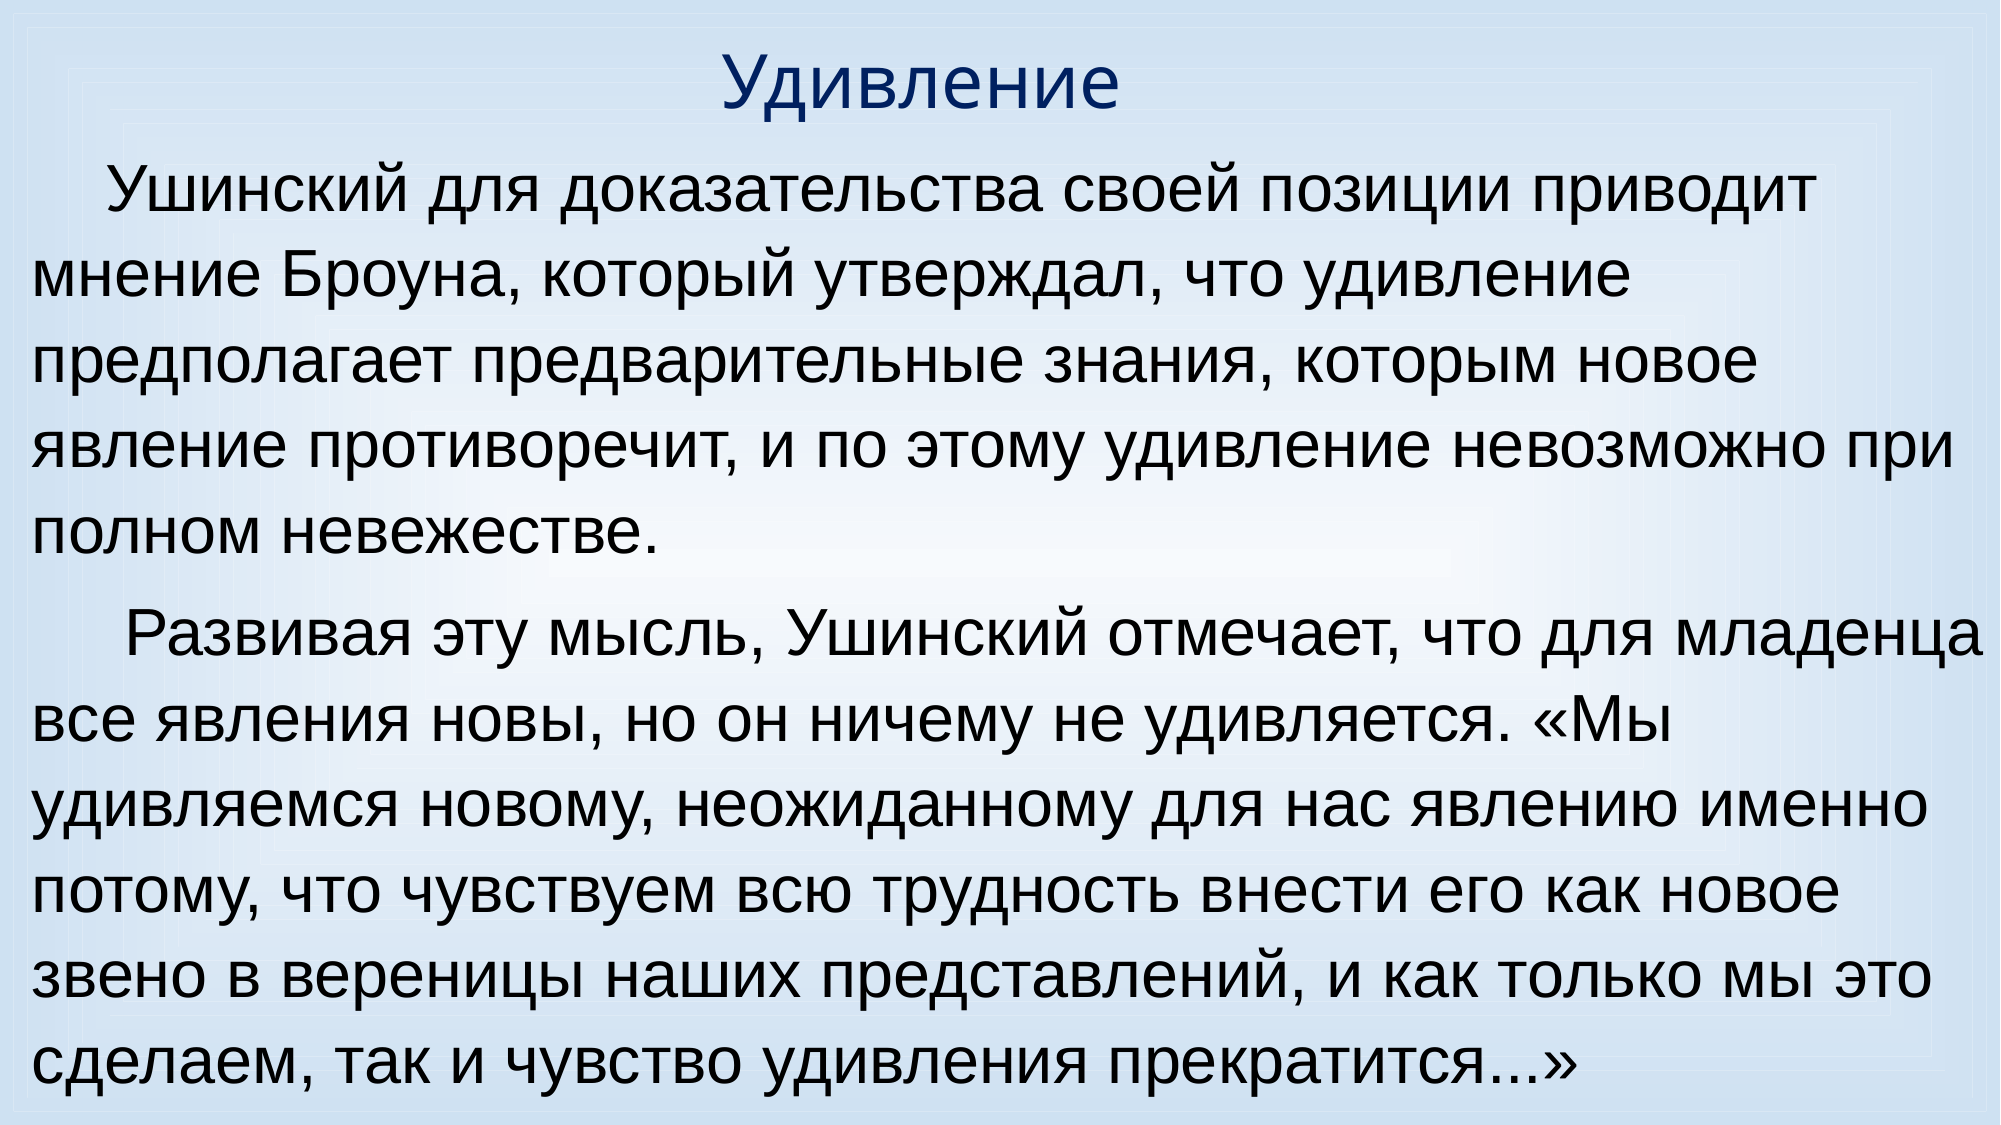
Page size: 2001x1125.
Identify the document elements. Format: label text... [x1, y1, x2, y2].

text_box Ушинский для доказательства своей позиции приводит мнение Броуна, который утверждал, что удивление предполагает предварительные знания, которым новое явление противоречит, и по этому удивление невозможно при полном невежестве. Развивая эту мысль, Ушинский отмечает, что для младенца все явления новы, но он ничему не удивляется. «Мы удивляемся новому, неожиданному для нас явлению именно потому, что чувствуем всю трудность внести его как новое звено в вереницы наших представлений, и как только мы это сделаем, так и чувство удивления прекратится...» [17, 131, 2000, 1104]
text_box Удивление [706, 25, 1449, 131]
